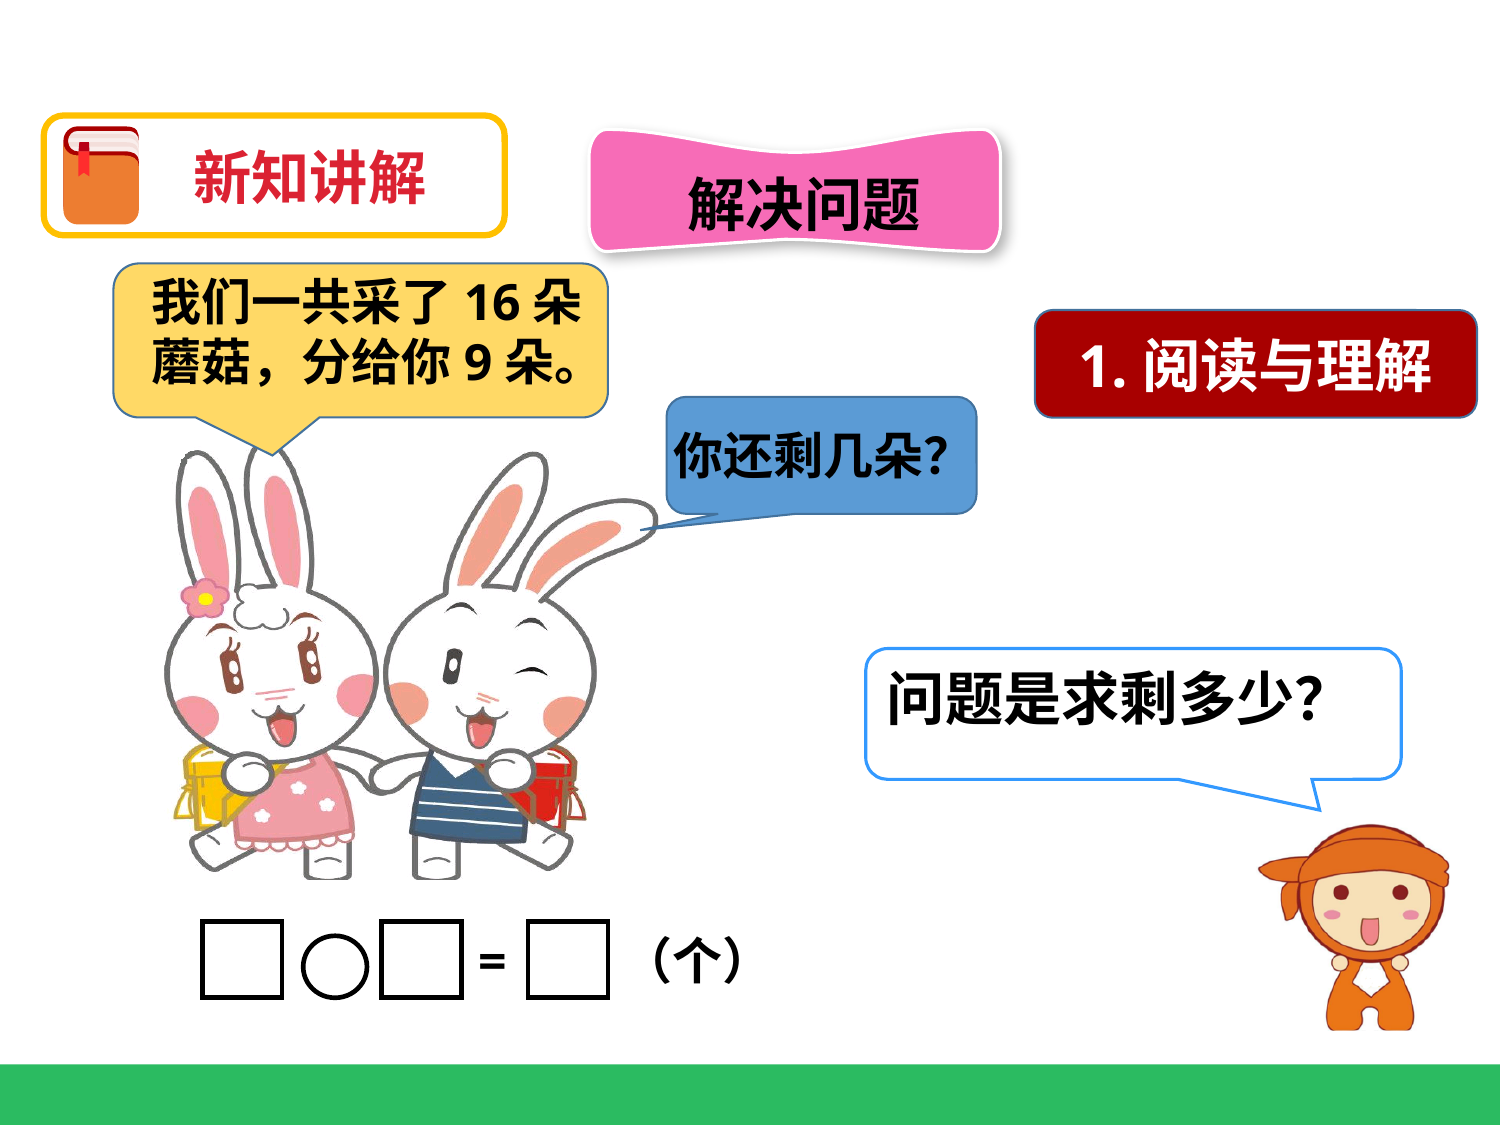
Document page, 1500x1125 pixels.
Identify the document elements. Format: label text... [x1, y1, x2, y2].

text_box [43, 115, 505, 236]
picture [160, 441, 659, 880]
text_box 1.阅读与理解 [1033, 308, 1479, 419]
text_box 问题是求剩多少？ [865, 648, 1402, 811]
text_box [202, 921, 790, 998]
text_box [588, 129, 1001, 252]
picture [1255, 821, 1450, 1031]
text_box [113, 263, 608, 418]
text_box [658, 396, 1001, 514]
